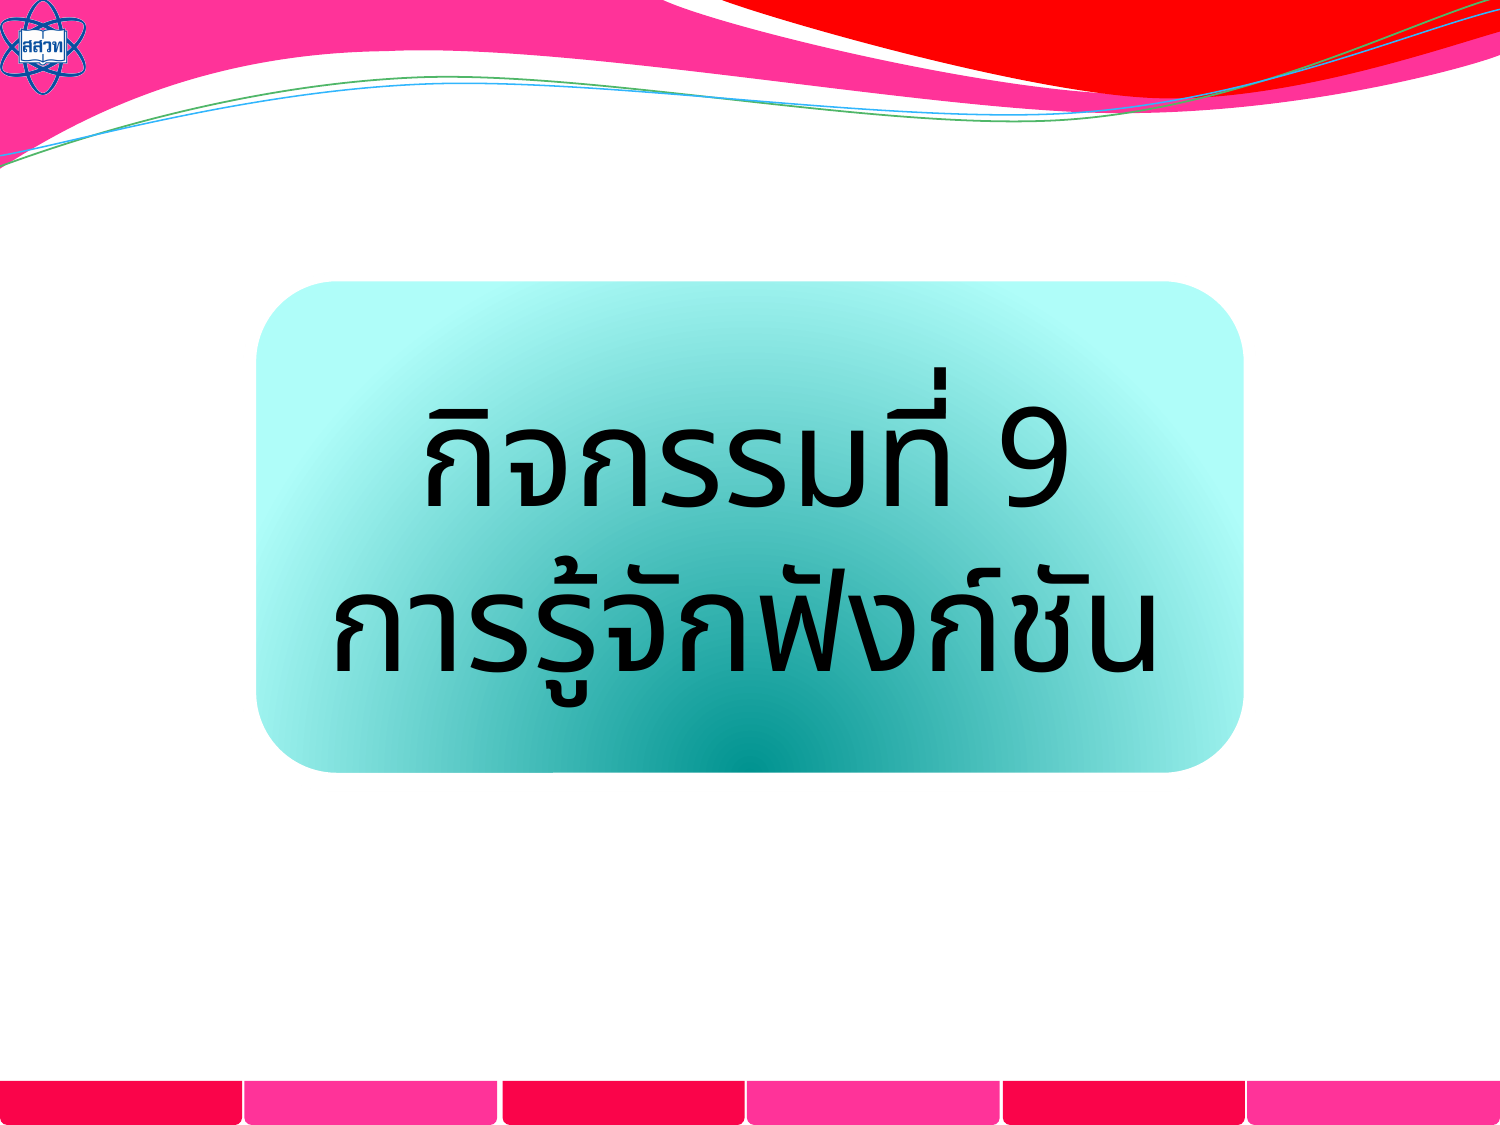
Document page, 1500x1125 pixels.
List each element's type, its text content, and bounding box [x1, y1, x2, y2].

picture [0, 0, 86, 95]
text_box กิจกรรมที่ 9 การรู้จักฟังก์ชัน [303, 361, 1190, 707]
text_box [253, 278, 1247, 776]
